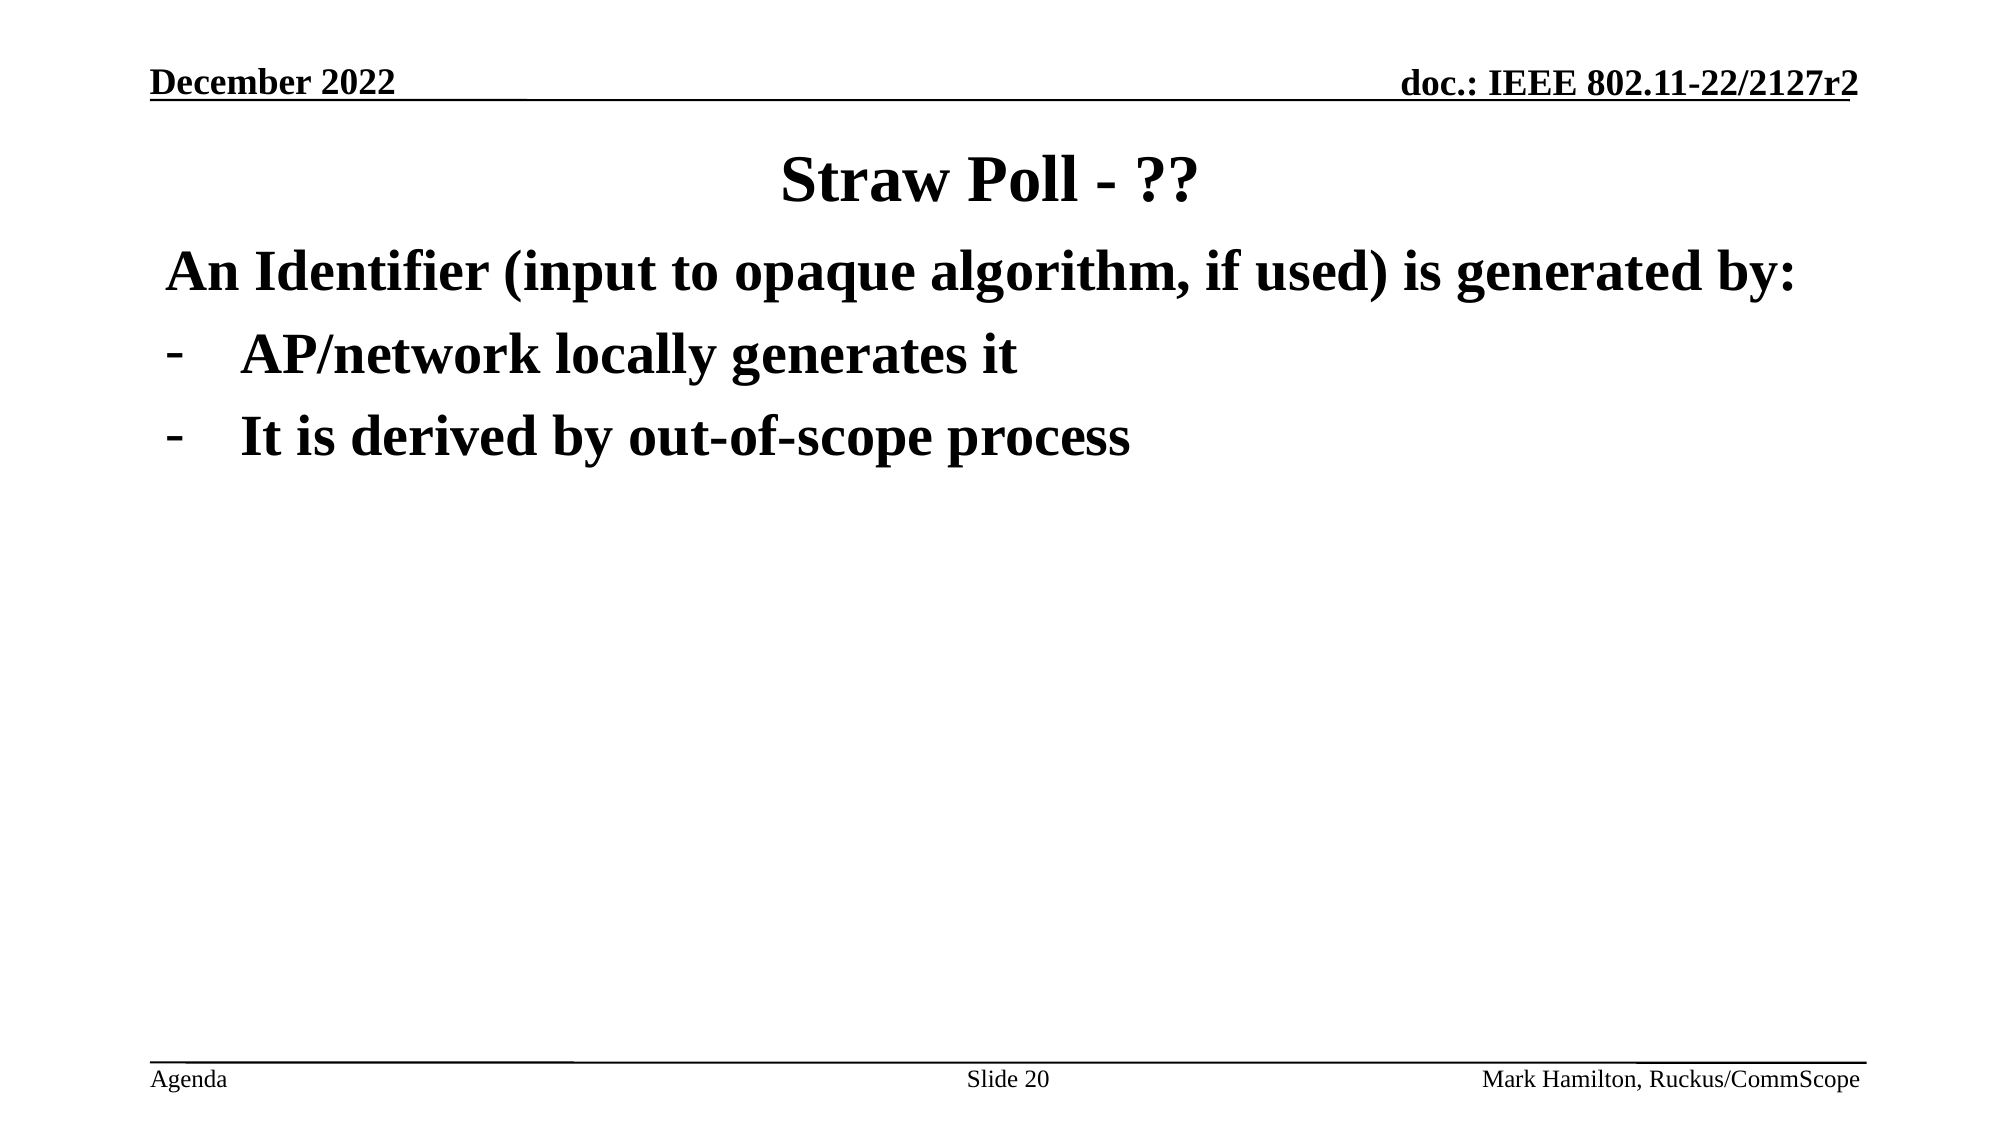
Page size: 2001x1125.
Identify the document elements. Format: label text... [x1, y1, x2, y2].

list An Identifier (input to opaque algorithm, if used) is generated by: AP/network locally generates it It is derived by out-of-scope process [149, 224, 1850, 1063]
title Straw Poll - ?? [149, 112, 1850, 224]
slide_number Slide 20 [950, 1061, 1067, 1123]
